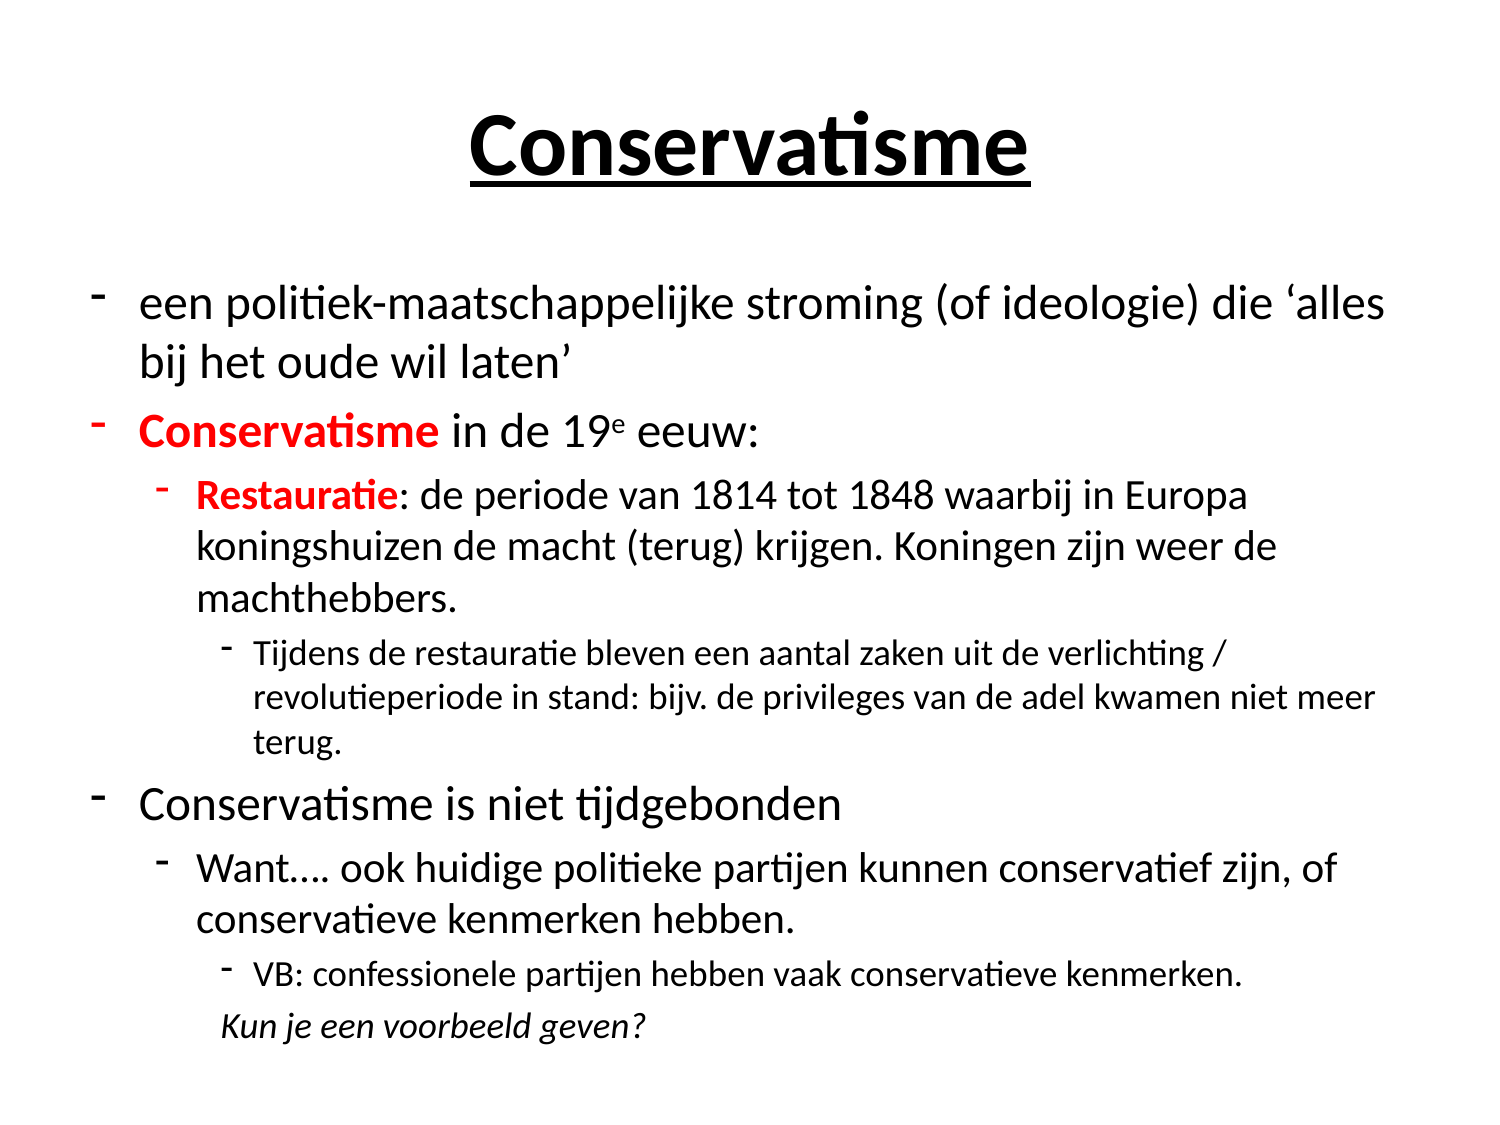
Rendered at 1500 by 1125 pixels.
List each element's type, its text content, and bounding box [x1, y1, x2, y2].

list een politiek-maatschappelijke stroming (of ideologie) die ‘alles bij het oude wil laten’ Conservatisme in de 19e eeuw: Restauratie: de periode van 1814 tot 1848 waarbij in Europa koningshuizen de macht (terug) krijgen. Koningen zijn weer de machthebbers. Tijdens de restauratie bleven een aantal zaken uit de verlichting / revolutieperiode in stand: bijv. de privileges van de adel kwamen niet meer terug. Conservatisme is niet tijdgebonden Want…. ook huidige politieke partijen kunnen conservatief zijn, of conservatieve kenmerken hebben. VB: confessionele partijen hebben vaak conservatieve kenmerken. Kun je een voorbeeld geven? [75, 262, 1425, 1059]
title Conservatisme [75, 45, 1425, 233]
